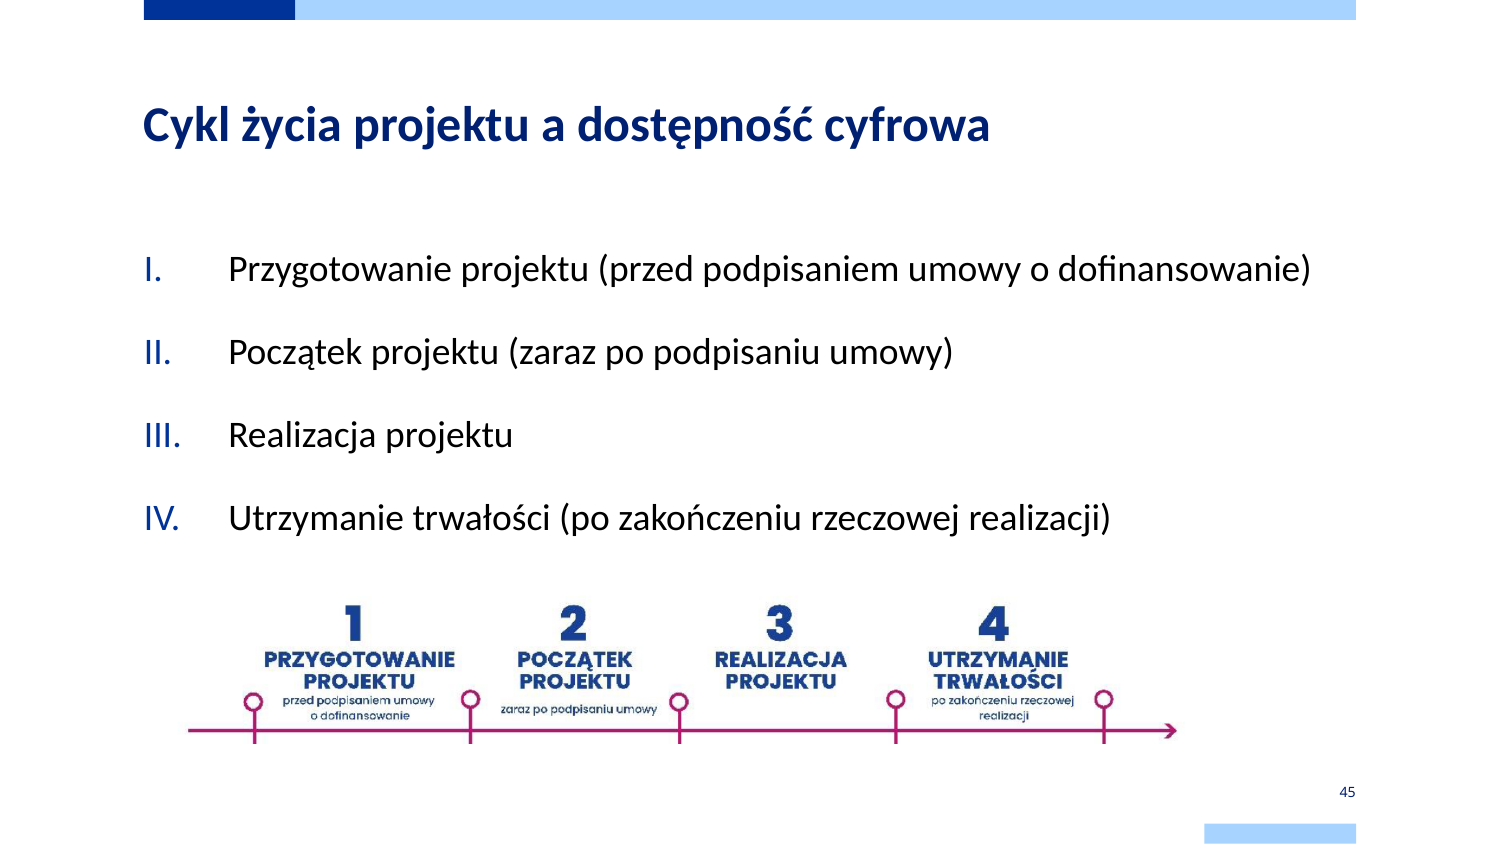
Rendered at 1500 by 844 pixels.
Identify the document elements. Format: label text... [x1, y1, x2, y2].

title Cykl życia projektu a dostępność cyfrowa [143, 100, 1357, 220]
slide_number 45 [1204, 783, 1356, 804]
picture [147, 539, 1199, 744]
list Przygotowanie projektu (przed podpisaniem umowy o dofinansowanie) Początek projektu (zaraz po podpisaniu umowy) Realizacja projektu Utrzymanie trwałości (po zakończeniu rzeczowej realizacji) [143, 220, 1357, 540]
